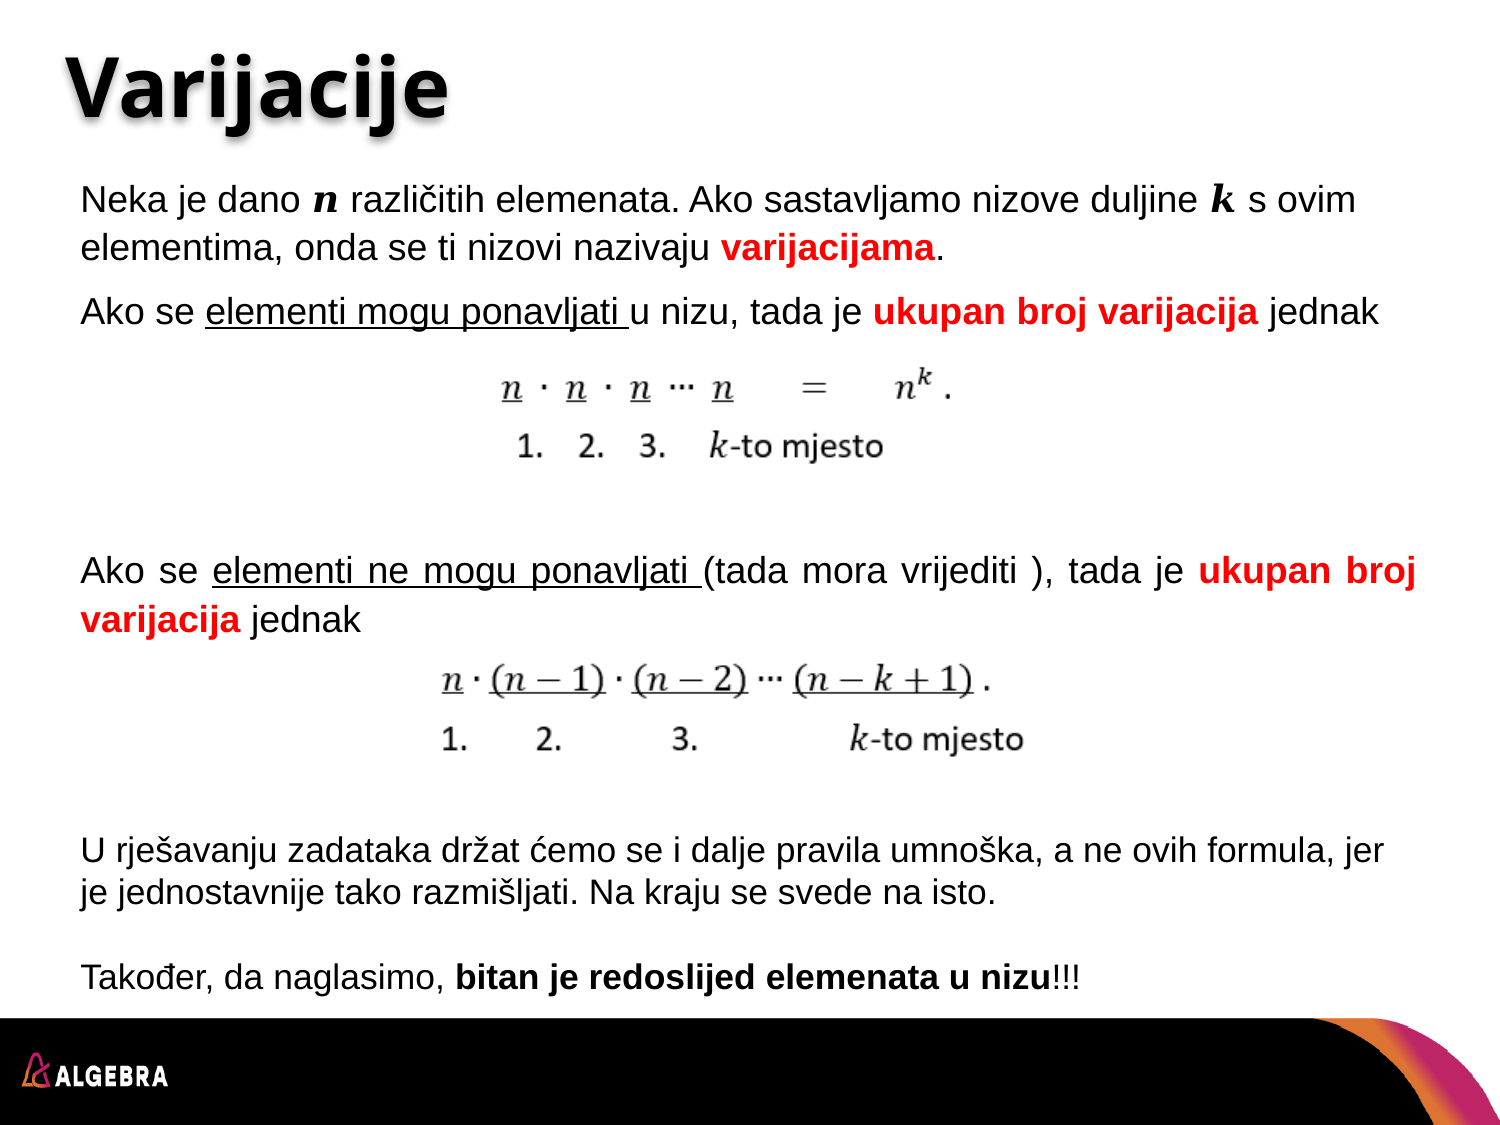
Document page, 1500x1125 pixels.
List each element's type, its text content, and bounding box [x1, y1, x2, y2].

picture [0, 0, 1500, 1125]
title Varijacije [65, 23, 1432, 143]
